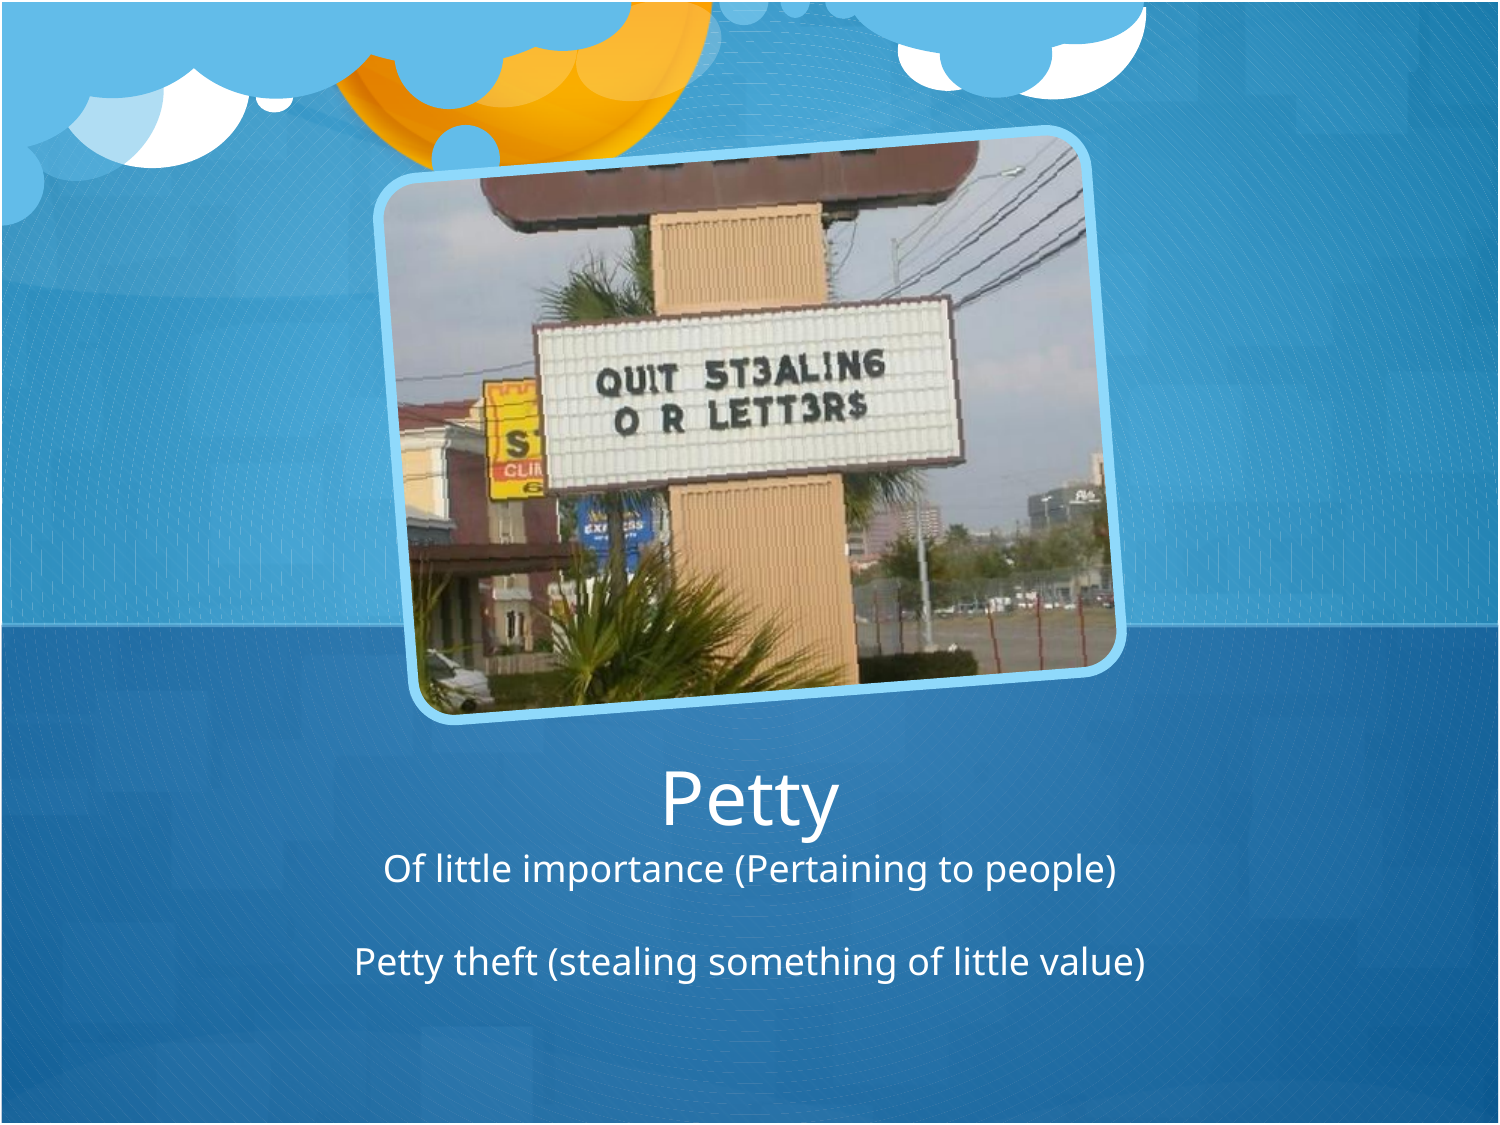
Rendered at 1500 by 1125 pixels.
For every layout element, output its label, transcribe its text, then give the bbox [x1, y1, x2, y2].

picture [2, 2, 1498, 1123]
list Of little importance (Pertaining to people) Petty theft (stealing something of little value) [116, 848, 1383, 1048]
title Petty [116, 729, 1383, 848]
